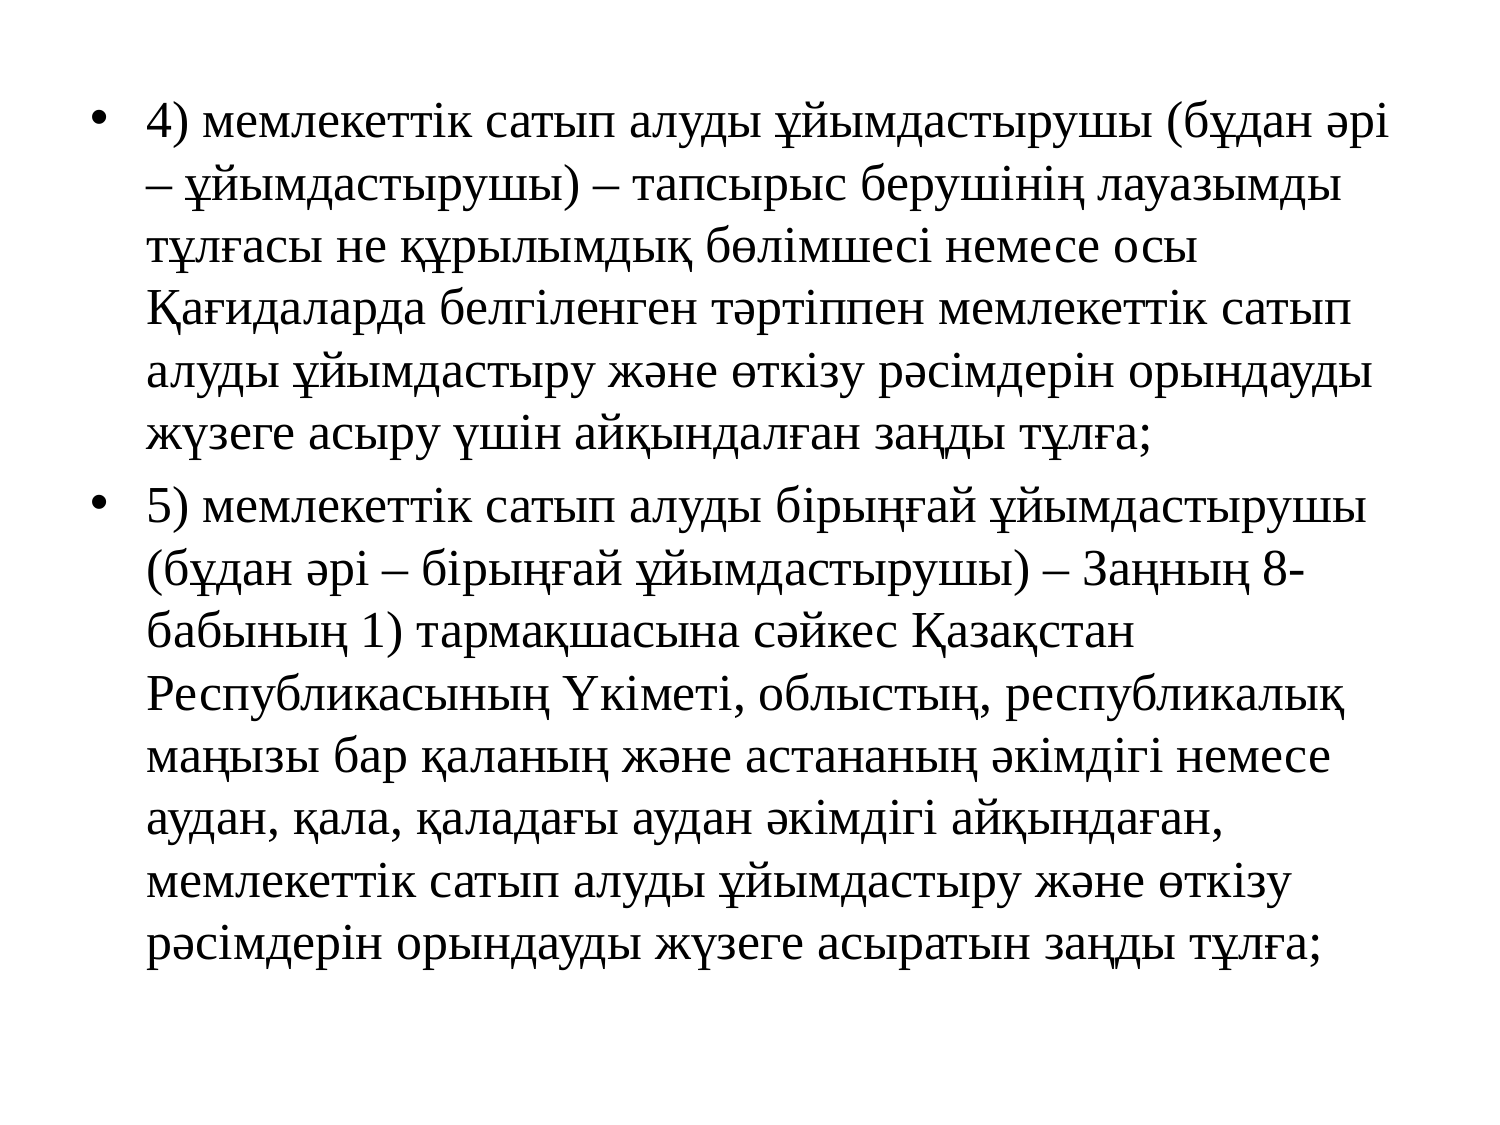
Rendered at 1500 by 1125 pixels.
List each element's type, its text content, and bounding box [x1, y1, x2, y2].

list 4) мемлекеттік сатып алуды ұйымдастырушы (бұдан әрі – ұйымдастырушы) – тапсырыс берушінің лауазымды тұлғасы не құрылымдық бөлімшесі немесе осы Қағидаларда белгіленген тәртіппен мемлекеттік сатып алуды ұйымдастыру және өткізу рәсімдерін орындауды жүзеге асыру үшін айқындалған заңды тұлға; 5) мемлекеттік сатып алуды бірыңғай ұйымдастырушы (бұдан әрі – бірыңғай ұйымдастырушы) – Заңның 8-бабының 1) тармақшасына сәйкес Қазақстан Республикасының Үкіметі, облыстың, республикалық маңызы бар қаланың және астананың әкімдігі немесе аудан, қала, қаладағы аудан әкімдігі айқындаған, мемлекеттік сатып алуды ұйымдастыру және өткізу рәсімдерін орындауды жүзеге асыратын заңды тұлға; [75, 78, 1425, 1005]
